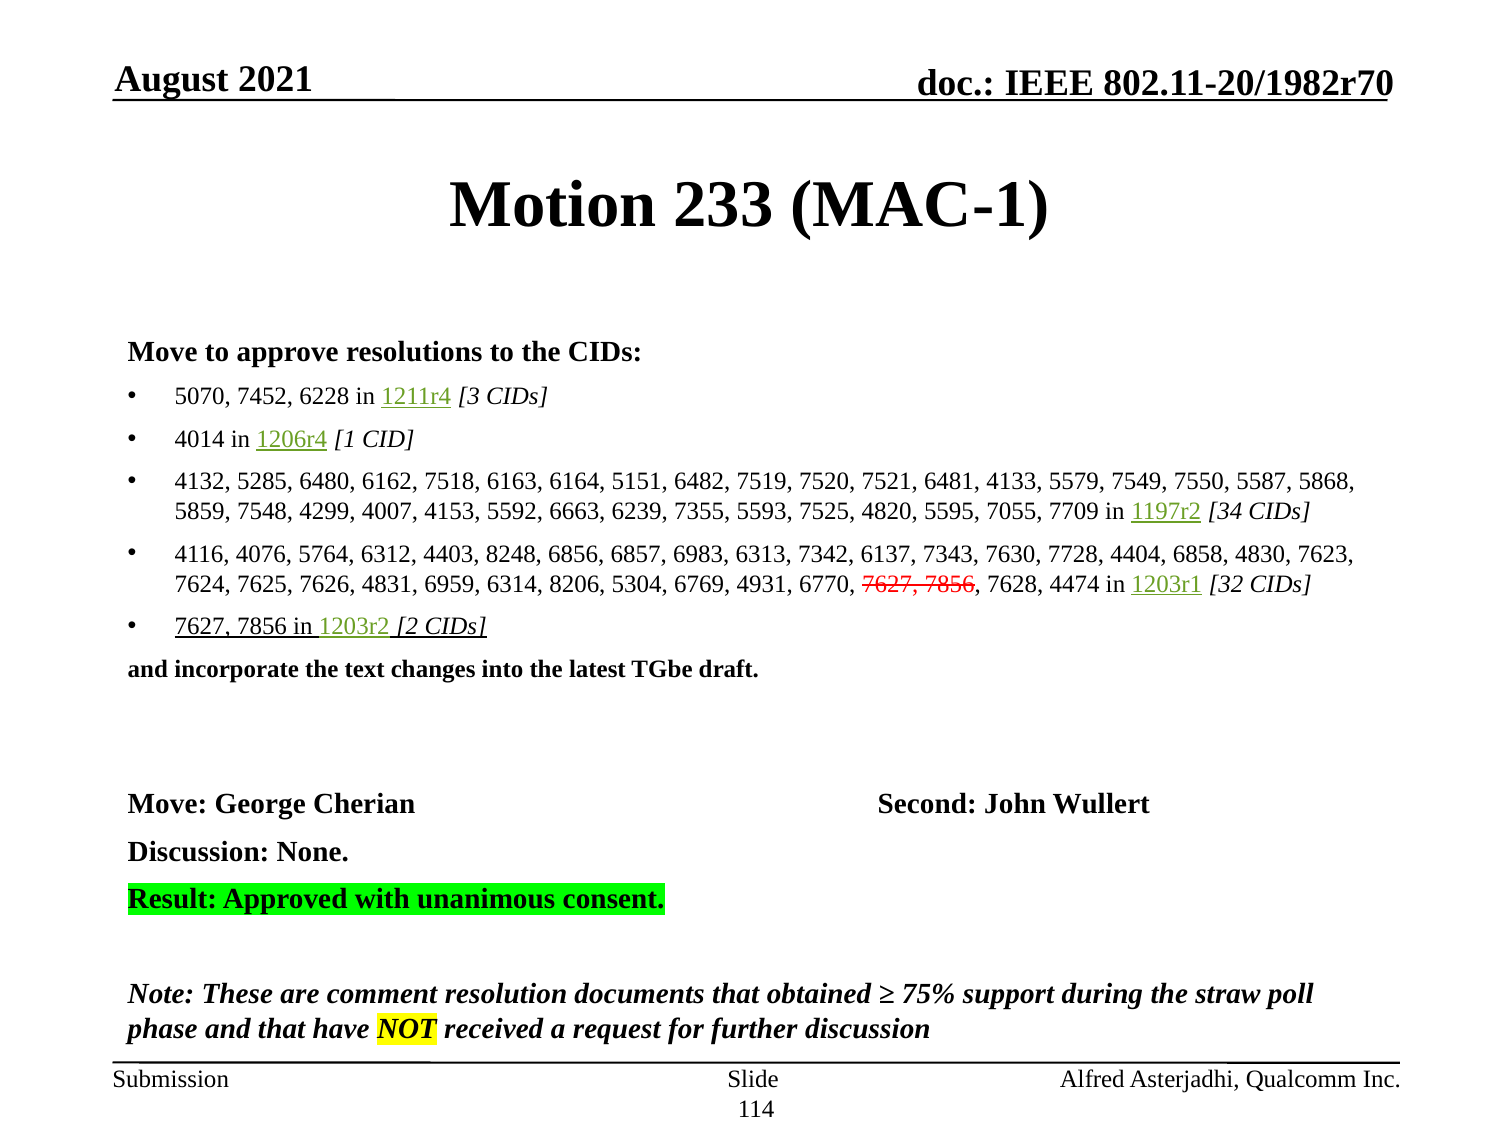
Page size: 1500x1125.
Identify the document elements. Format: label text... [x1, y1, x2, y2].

list Move to approve resolutions to the CIDs: 5070, 7452, 6228 in 1211r4 [3 CIDs] 4014 in 1206r4 [1 CID] 4132, 5285, 6480, 6162, 7518, 6163, 6164, 5151, 6482, 7519, 7520, 7521, 6481, 4133, 5579, 7549, 7550, 5587, 5868, 5859, 7548, 4299, 4007, 4153, 5592, 6663, 6239, 7355, 5593, 7525, 4820, 5595, 7055, 7709 in 1197r2 [34 CIDs] 4116, 4076, 5764, 6312, 4403, 8248, 6856, 6857, 6983, 6313, 7342, 6137, 7343, 7630, 7728, 4404, 6858, 4830, 7623, 7624, 7625, 7626, 4831, 6959, 6314, 8206, 5304, 6769, 4931, 6770, 7627, 7856, 7628, 4474 in 1203r1 [32 CIDs] 7627, 7856 in 1203r2 [2 CIDs] and incorporate the text changes into the latest TGbe draft. Move: George Cherian Second: John Wullert Discussion: None. Result: Approved with unanimous consent. Note: These are comment resolution documents that obtained ≥ 75% support during the straw poll phase and that have NOT received a request for further discussion [112, 324, 1388, 1063]
title Motion 233 (MAC-1) [112, 112, 1388, 288]
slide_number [114, 54, 423, 100]
slide_number Slide 114 [712, 1061, 800, 1123]
footer Alfred Asterjadhi, Qualcomm Inc. [878, 1061, 1402, 1093]
